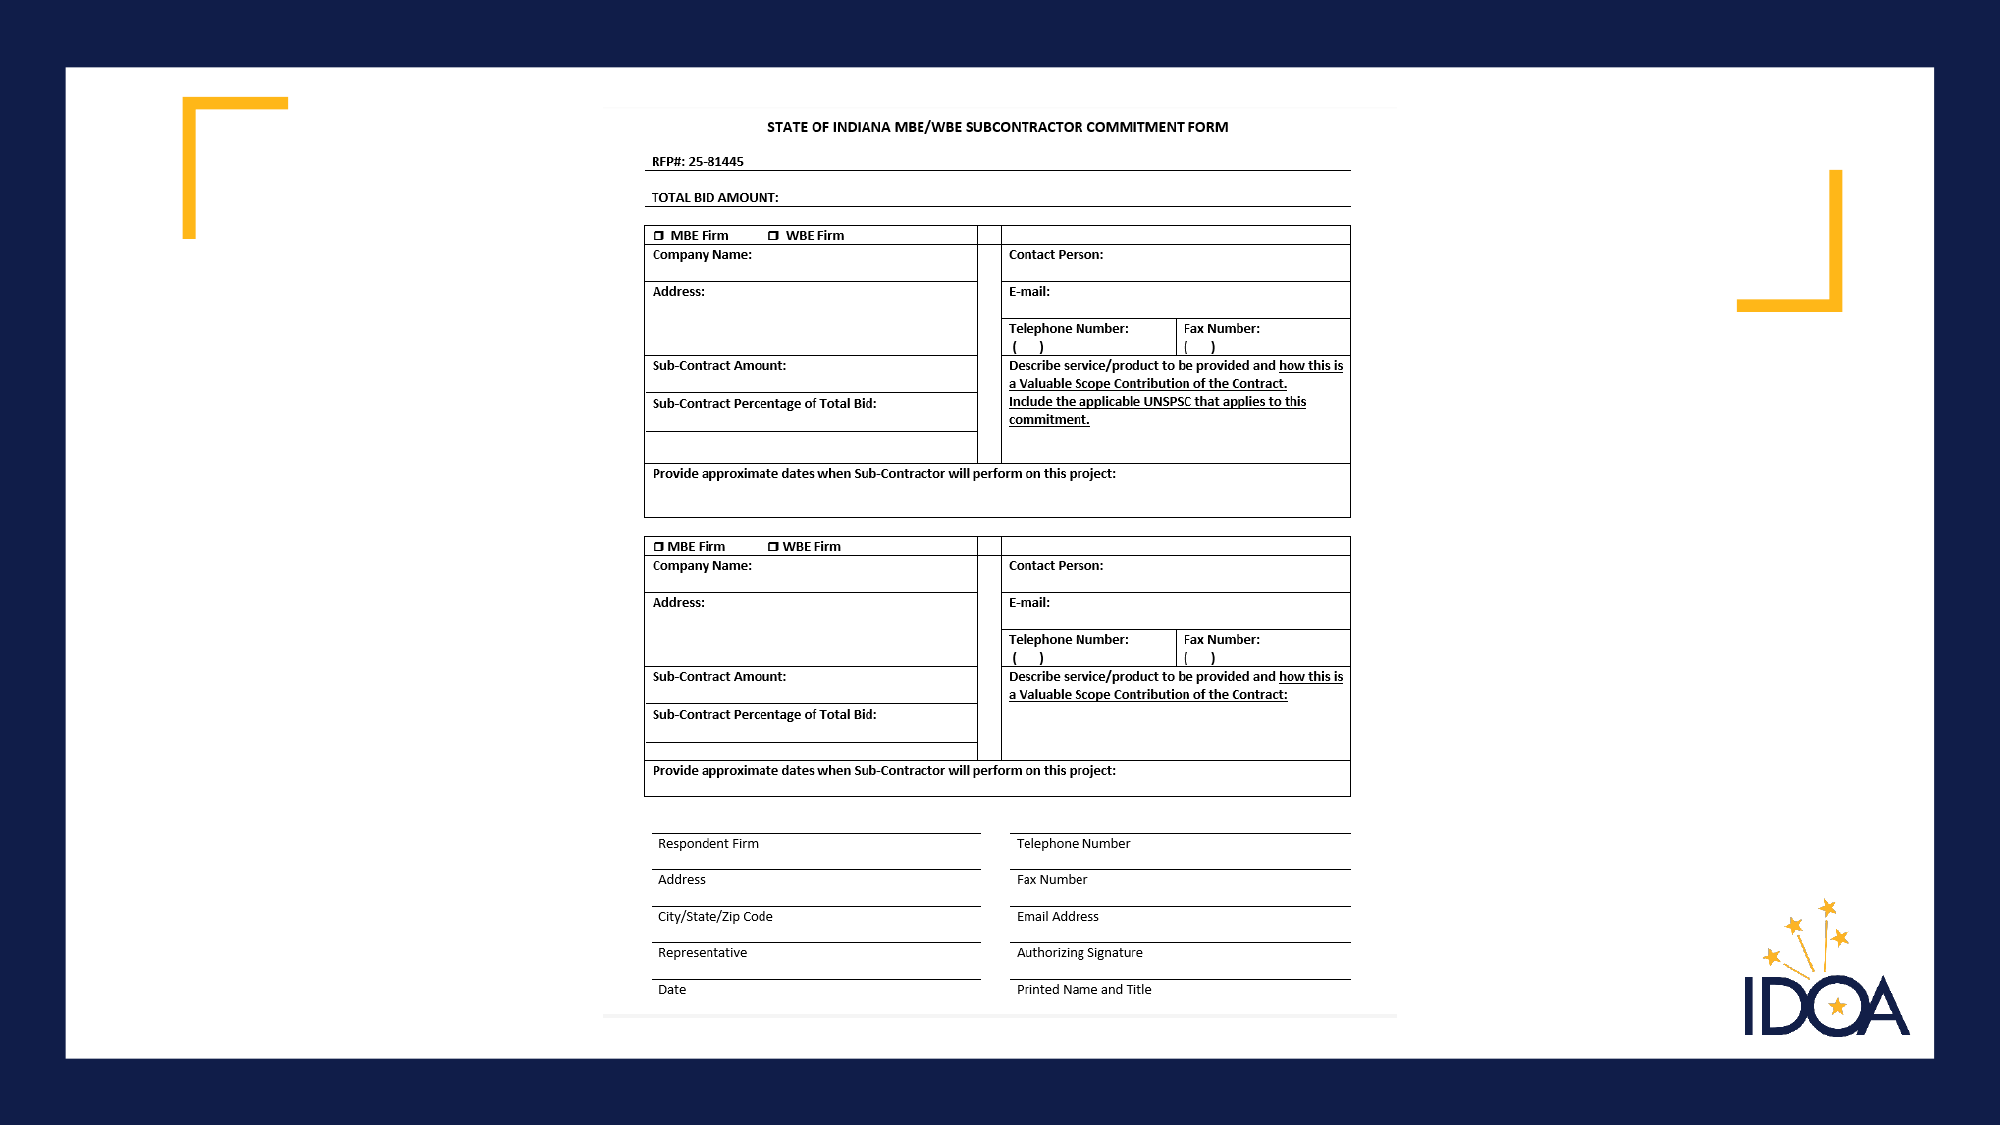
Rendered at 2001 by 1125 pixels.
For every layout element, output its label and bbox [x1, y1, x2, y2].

list [603, 107, 1397, 1018]
picture [1702, 857, 1959, 1114]
